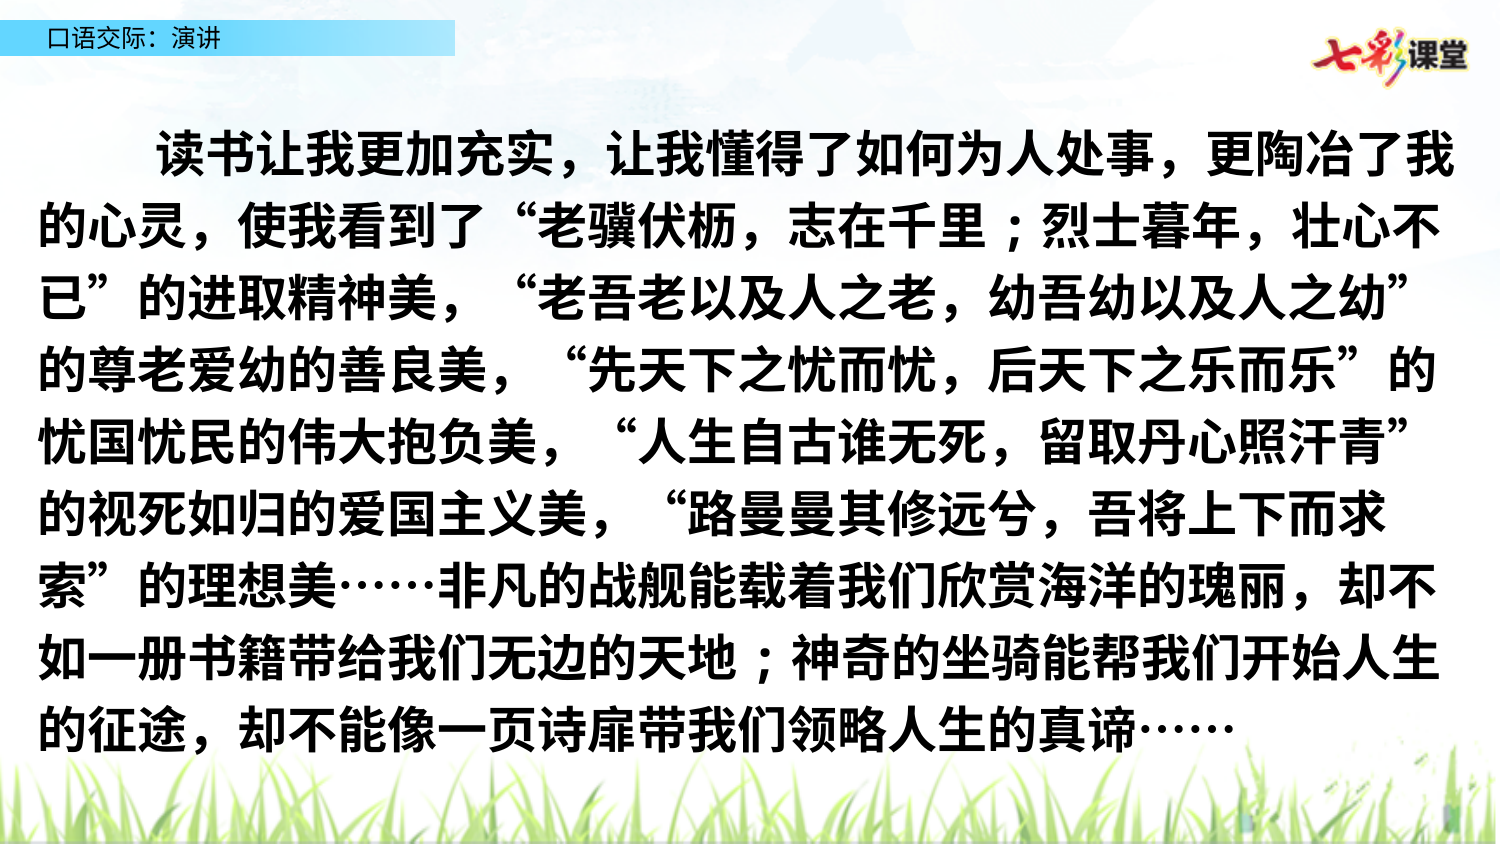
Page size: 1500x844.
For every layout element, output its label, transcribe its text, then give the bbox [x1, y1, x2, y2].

text_box 读书让我更加充实，让我懂得了如何为人处事，更陶冶了我的心灵，使我看到了“老骥伏枥，志在千里;烈士暮年，壮心不已”的进取精神美，“老吾老以及人之老，幼吾幼以及人之幼”的尊老爱幼的善良美，“先天下之忧而忧，后天下之乐而乐”的忧国忧民的伟大抱负美，“人生自古谁无死，留取丹心照汗青”的视死如归的爱国主义美，“路曼曼其修远兮，吾将上下而求索”的理想美……非凡的战舰能载着我们欣赏海洋的瑰丽，却不如一册书籍带给我们无边的天地;神奇的坐骑能帮我们开始人生的征途，却不能像一页诗扉带我们领略人生的真谛…… [22, 102, 1478, 694]
picture [0, 0, 1500, 844]
